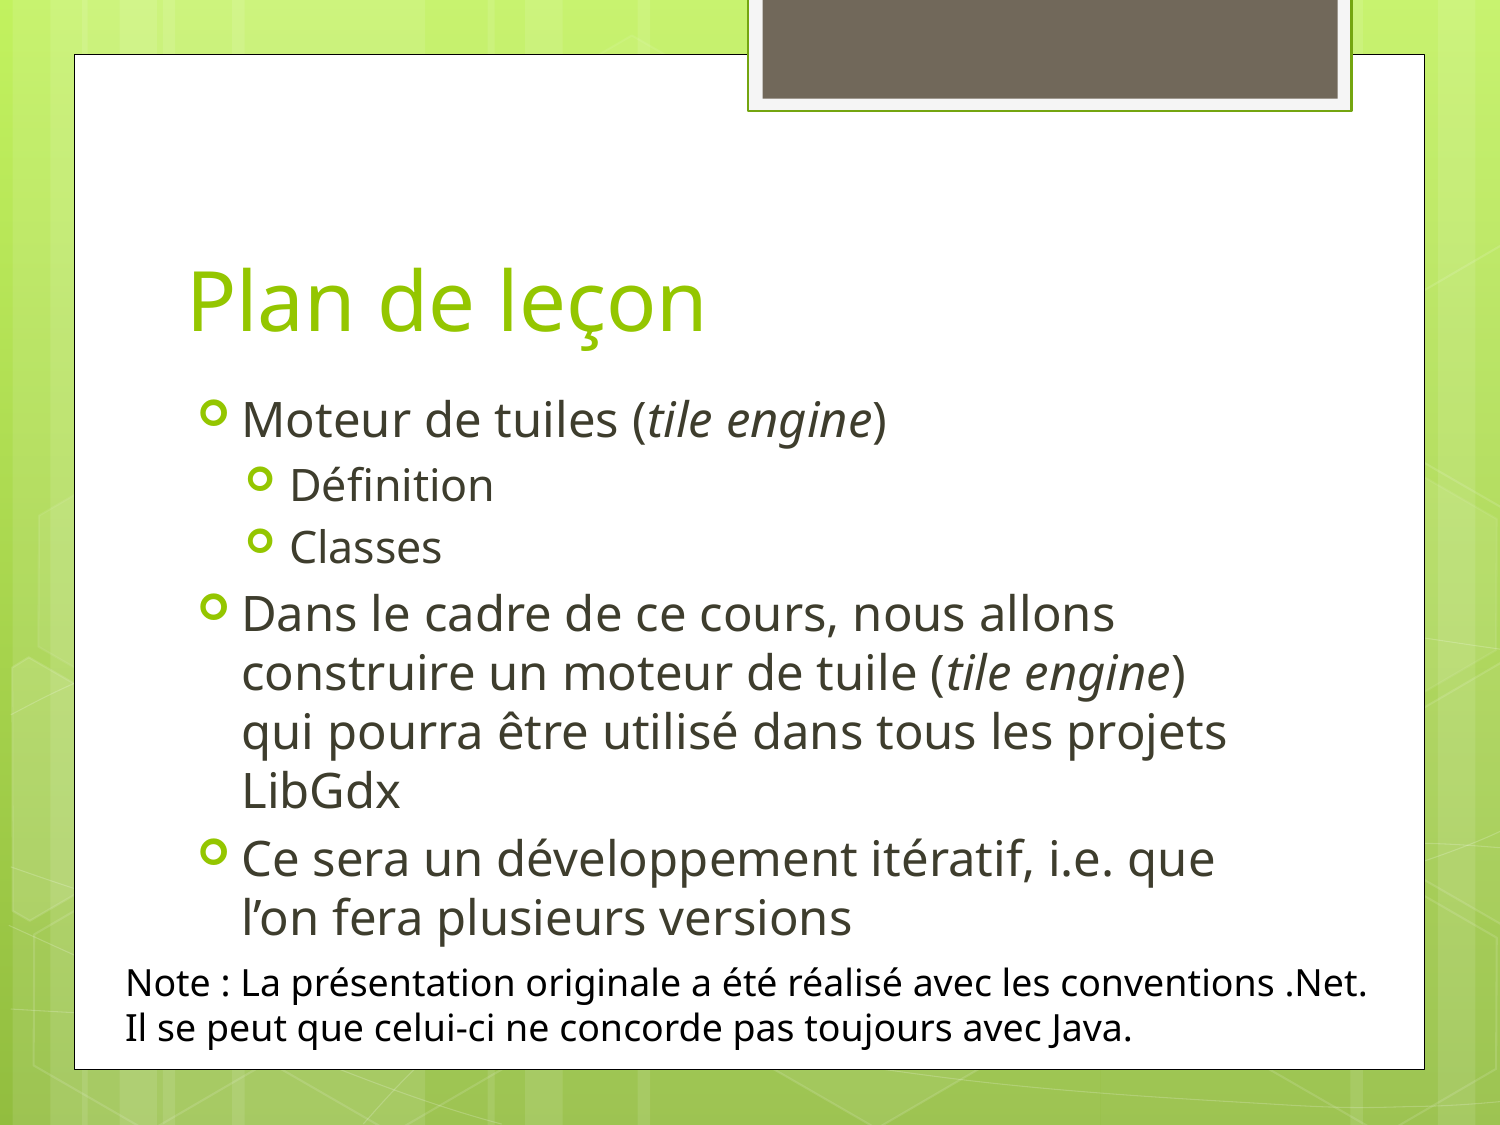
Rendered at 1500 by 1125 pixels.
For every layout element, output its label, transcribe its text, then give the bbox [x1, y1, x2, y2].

text_box Note : La présentation originale a été réalisé avec les conventions .Net. Il se peut que celui-ci ne concorde pas toujours avec Java. [110, 951, 1385, 1057]
list Moteur de tuiles (tile engine) Définition Classes Dans le cadre de ce cours, nous allons construire un moteur de tuile (tile engine) qui pourra être utilisé dans tous les projets LibGdx Ce sera un développement itératif, i.e. que l’on fera plusieurs versions [171, 381, 1283, 951]
title Plan de leçon [171, 168, 1324, 357]
